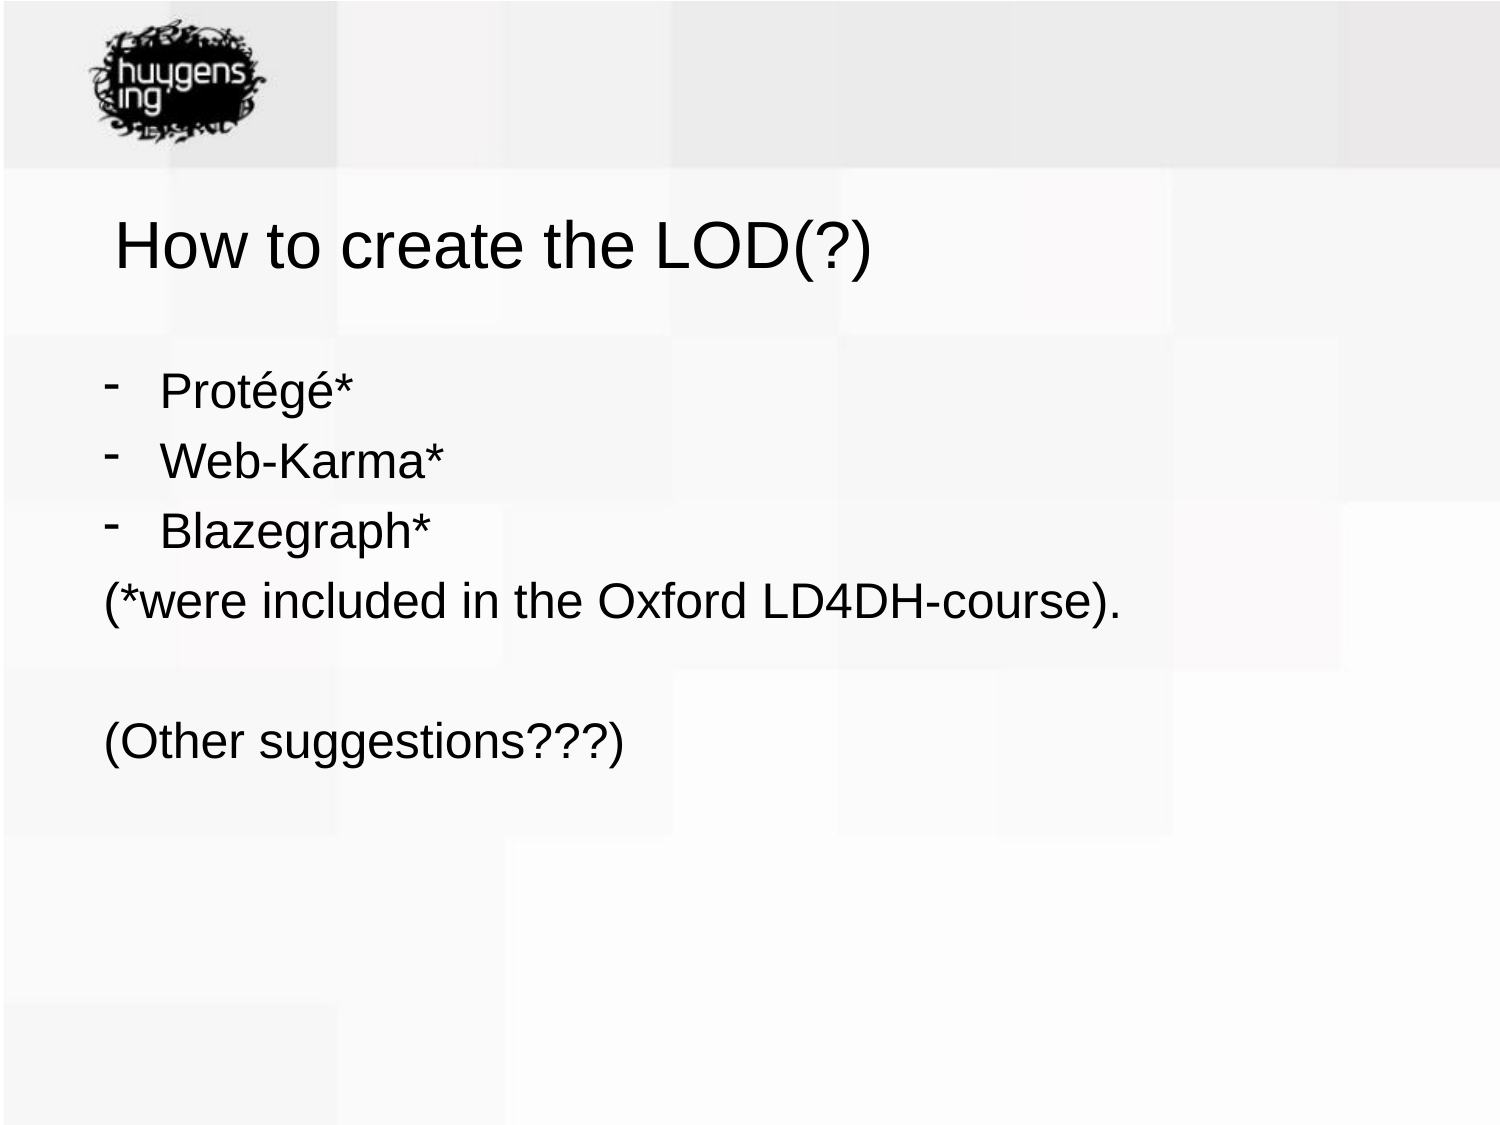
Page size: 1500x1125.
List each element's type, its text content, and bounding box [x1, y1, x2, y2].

picture [3, 1, 1500, 1125]
list Protégé* Web-Karma* Blazegraph* (*were included in the Oxford LD4DH-course). (Other suggestions???) [88, 354, 1199, 1063]
title How to create the LOD(?) [99, 199, 1388, 325]
